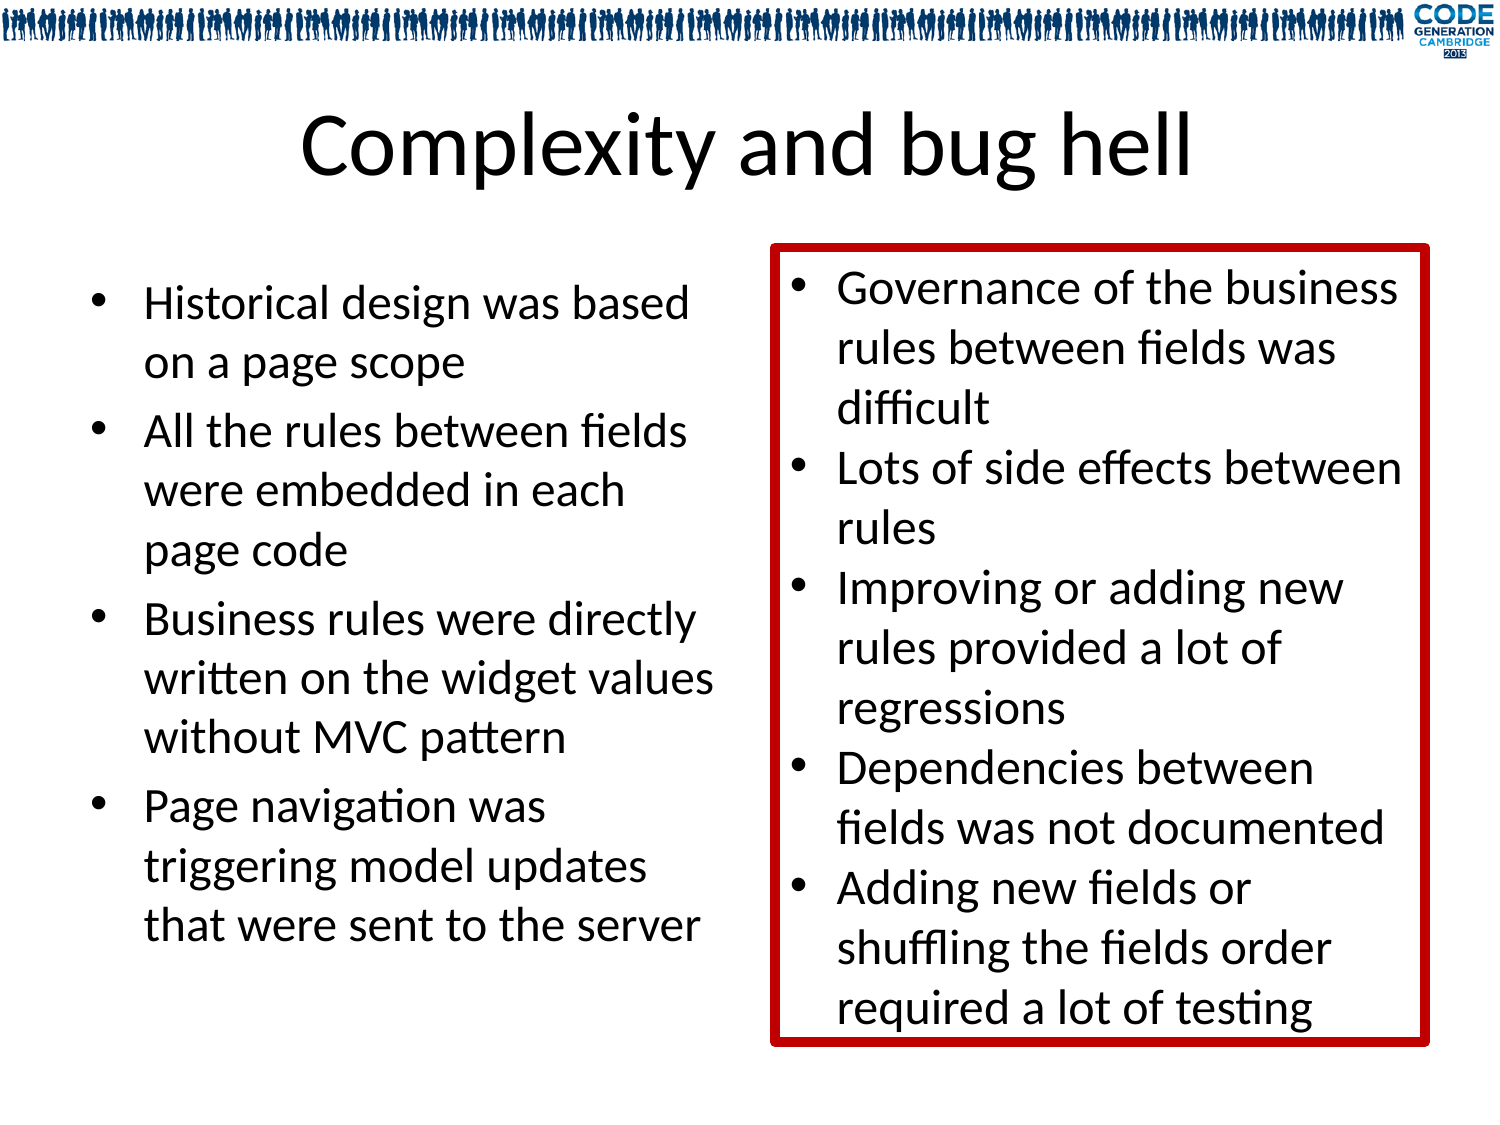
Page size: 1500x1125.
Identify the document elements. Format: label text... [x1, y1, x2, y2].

text_box Governance of the business rules between fields was difficult Lots of side effects between rules Improving or adding new rules provided a lot of regressions Dependencies between fields was not documented Adding new fields or shuffling the fields order required a lot of testing [774, 247, 1425, 1042]
list Historical design was based on a page scope All the rules between fields were embedded in each page code Business rules were directly written on the widget values without MVC pattern Page navigation was triggering model updates that were sent to the server [75, 262, 738, 1005]
picture [0, 0, 1500, 75]
title Complexity and bug hell [75, 45, 1425, 233]
